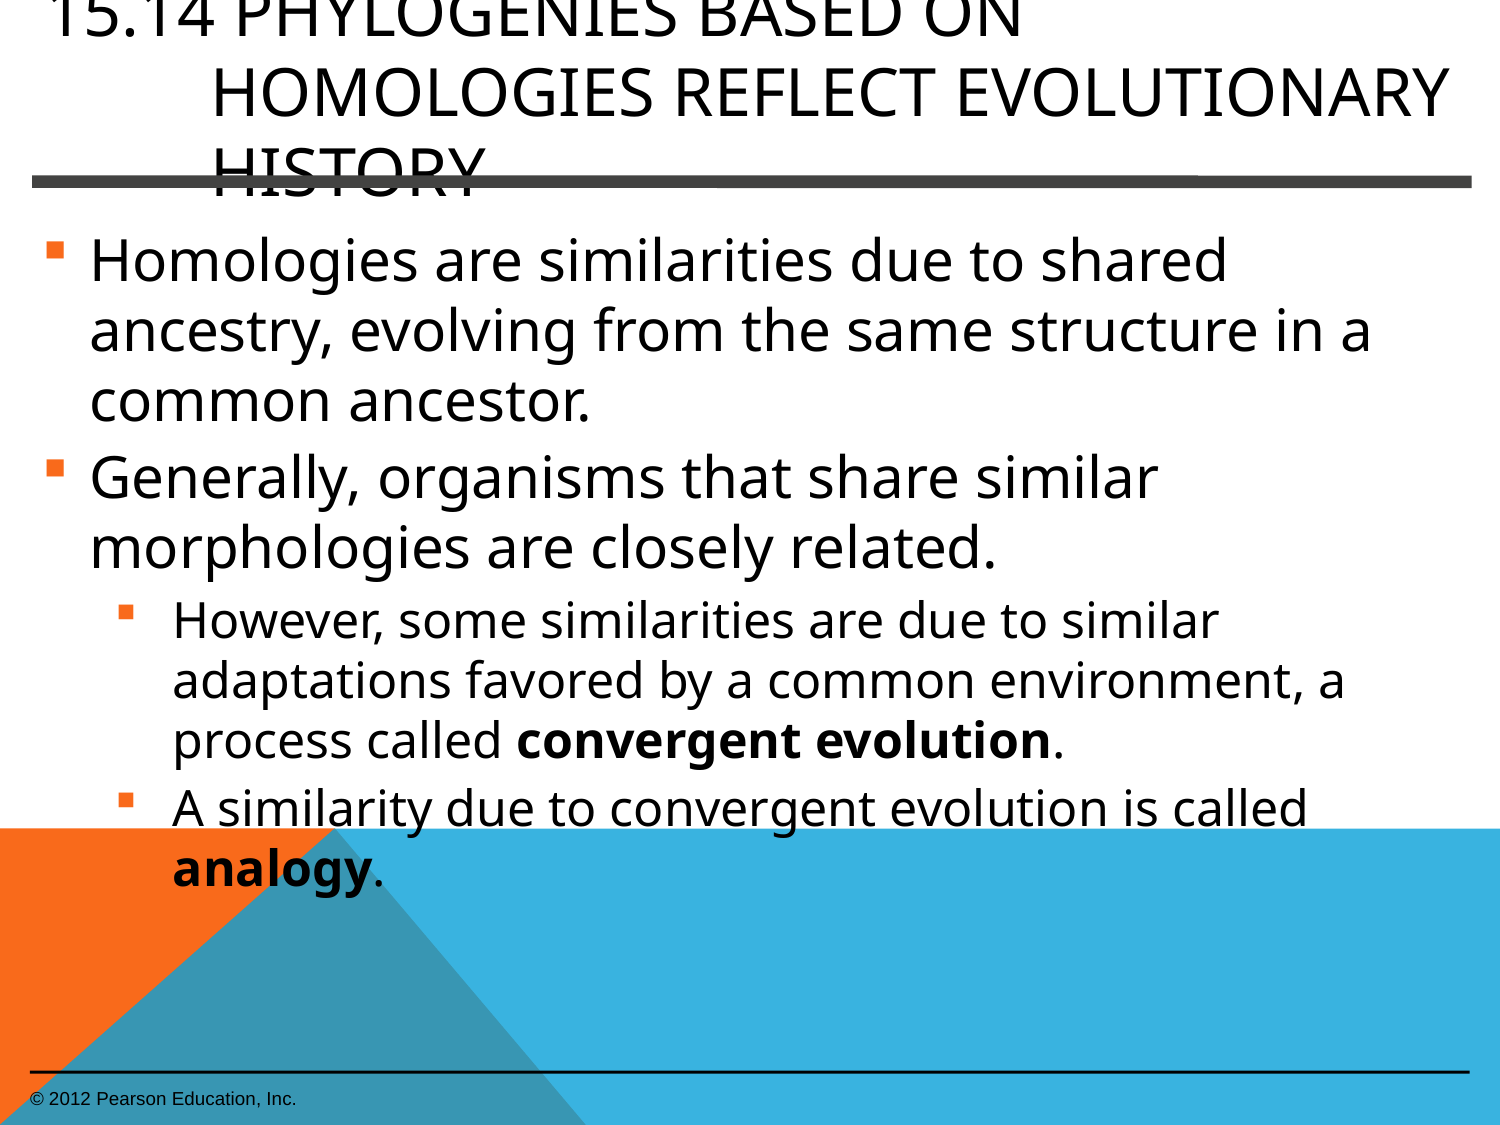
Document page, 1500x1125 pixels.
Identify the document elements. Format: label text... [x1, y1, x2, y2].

title 15.14 Phylogenies based on homologies reflect evolutionary history [30, 0, 1472, 218]
list Homologies are similarities due to shared ancestry, evolving from the same structure in a common ancestor. Generally, organisms that share similar morphologies are closely related. However, some similarities are due to similar adaptations favored by a common environment, a process called convergent evolution. A similarity due to convergent evolution is called analogy. [26, 215, 1427, 1103]
text_box © 2012 Pearson Education, Inc. [29, 1086, 1470, 1110]
